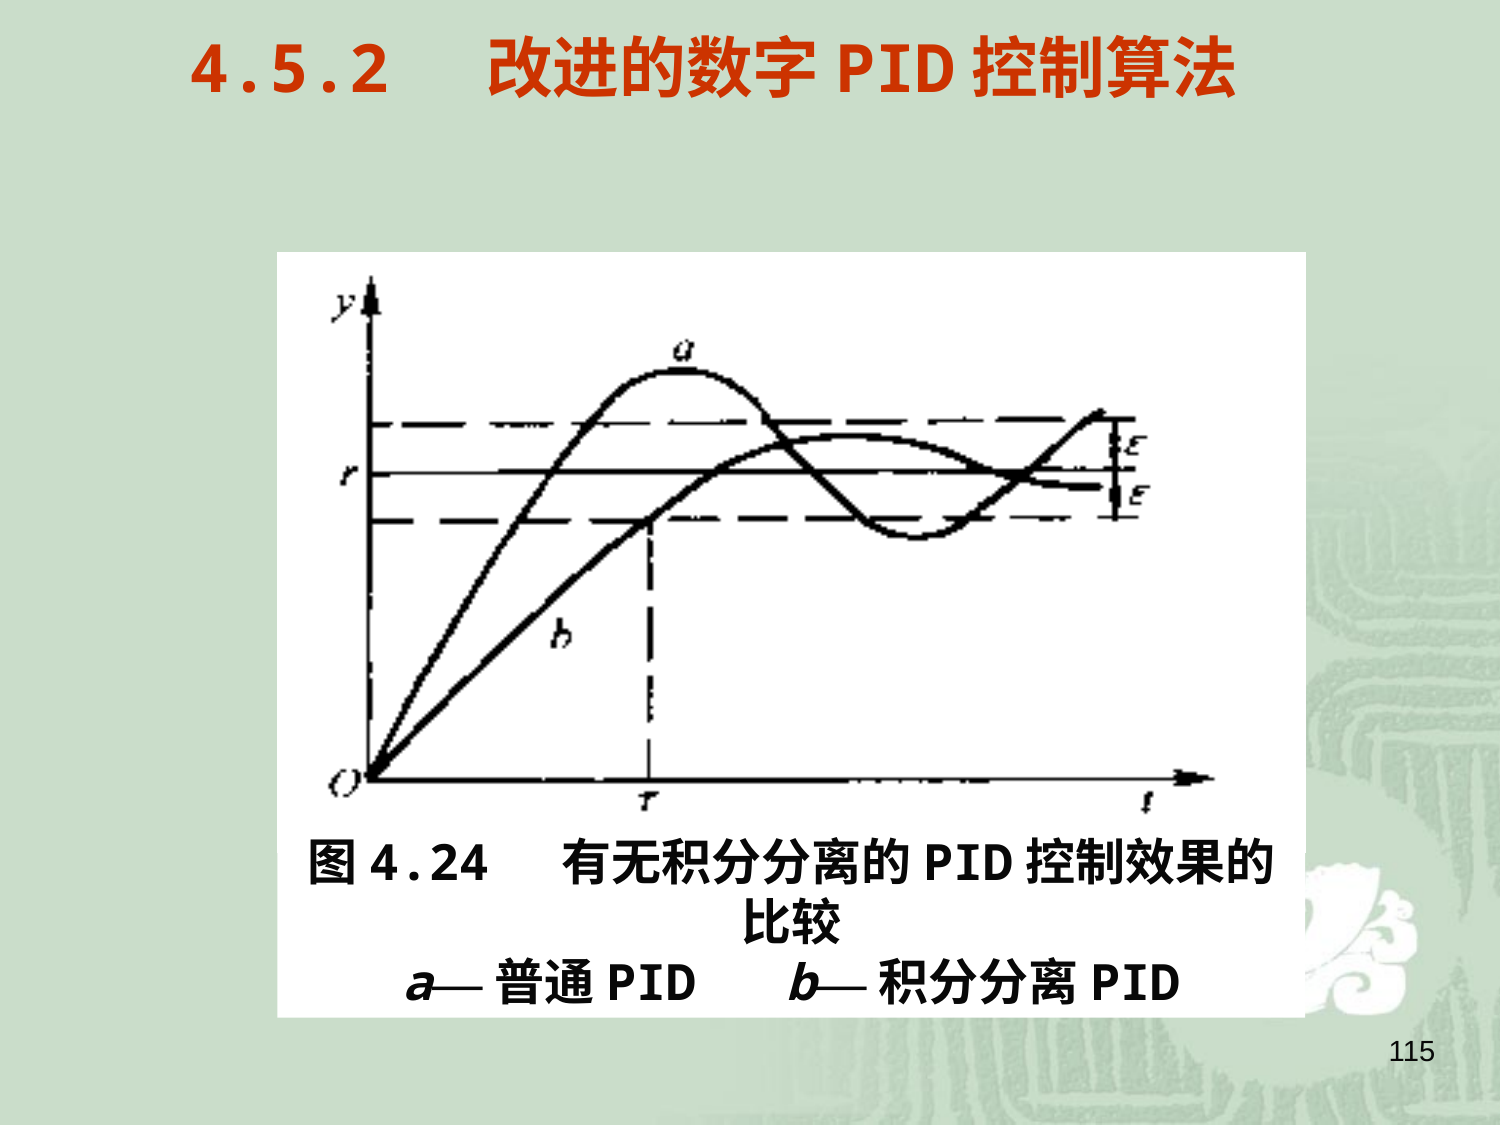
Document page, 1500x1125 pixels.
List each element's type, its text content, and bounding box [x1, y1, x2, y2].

slide_number 115 [1074, 1024, 1451, 1103]
text_box 图4.24 有无积分分离的PID控制效果的比较 a—普通PID b—积分分离PID [277, 860, 1306, 1018]
text_box 4.5.2 改进的数字PID控制算法 [175, 18, 1254, 114]
picture [0, 0, 1500, 1125]
text_box [395, 916, 1187, 988]
